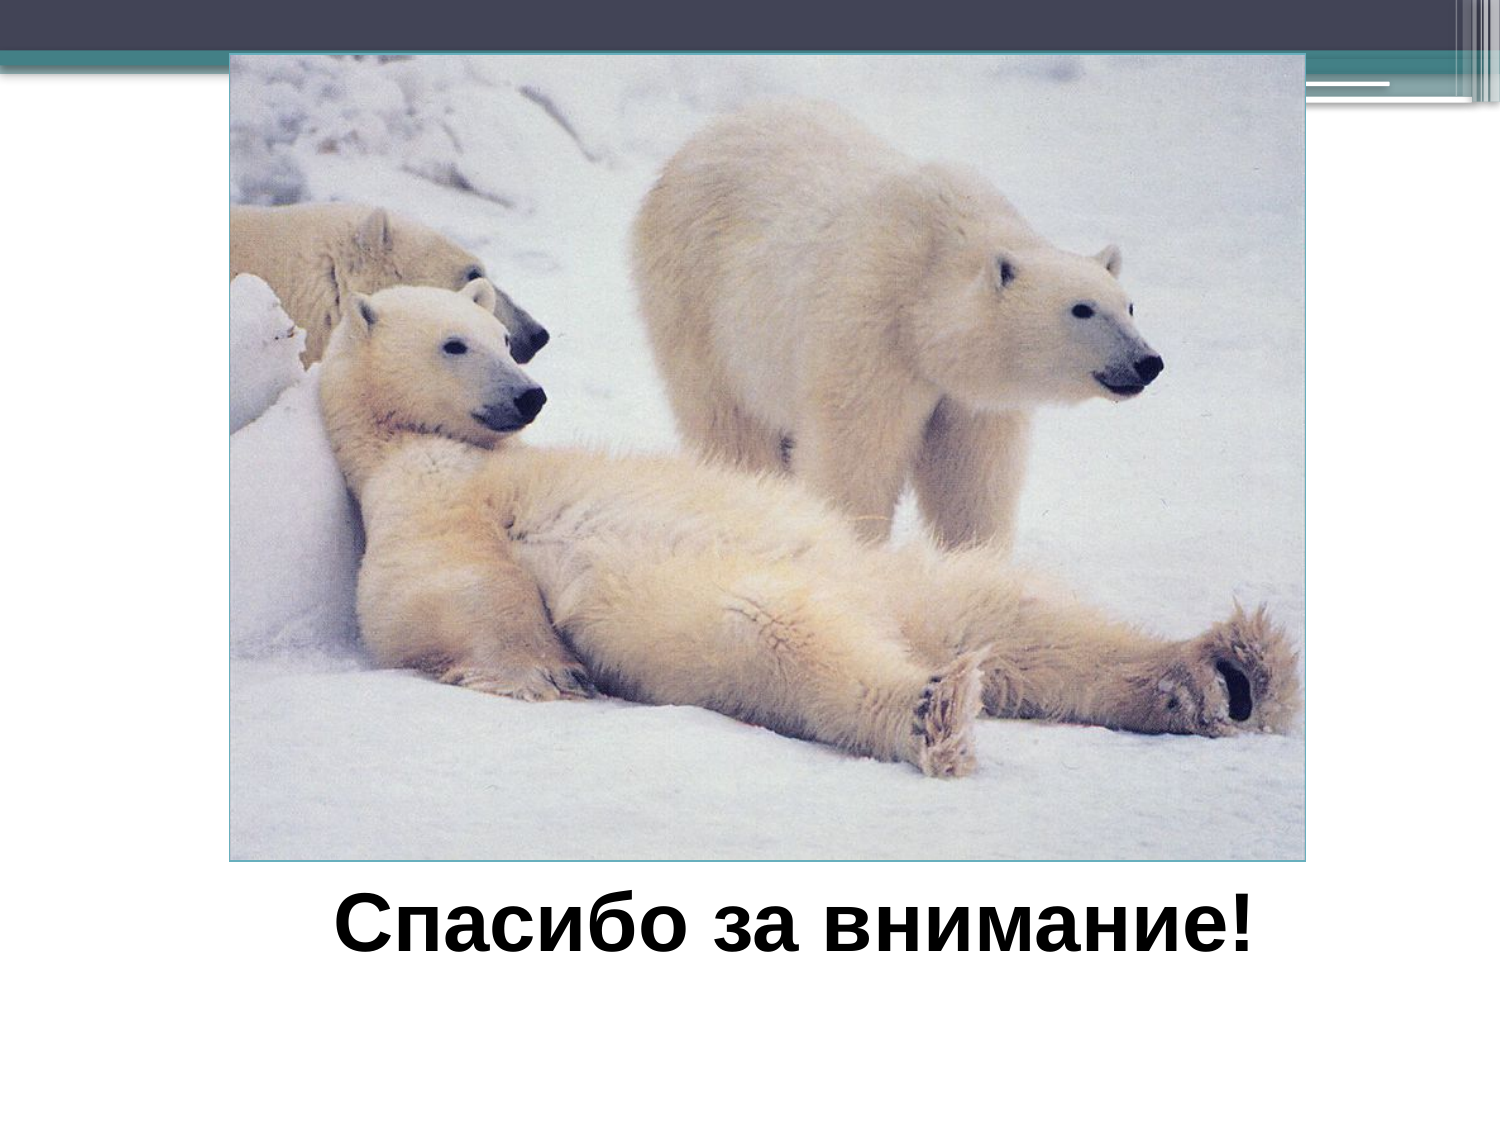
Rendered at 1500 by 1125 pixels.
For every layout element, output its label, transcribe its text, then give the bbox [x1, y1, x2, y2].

text_box Спасибо за внимание! [318, 871, 1273, 976]
picture [229, 54, 1306, 861]
